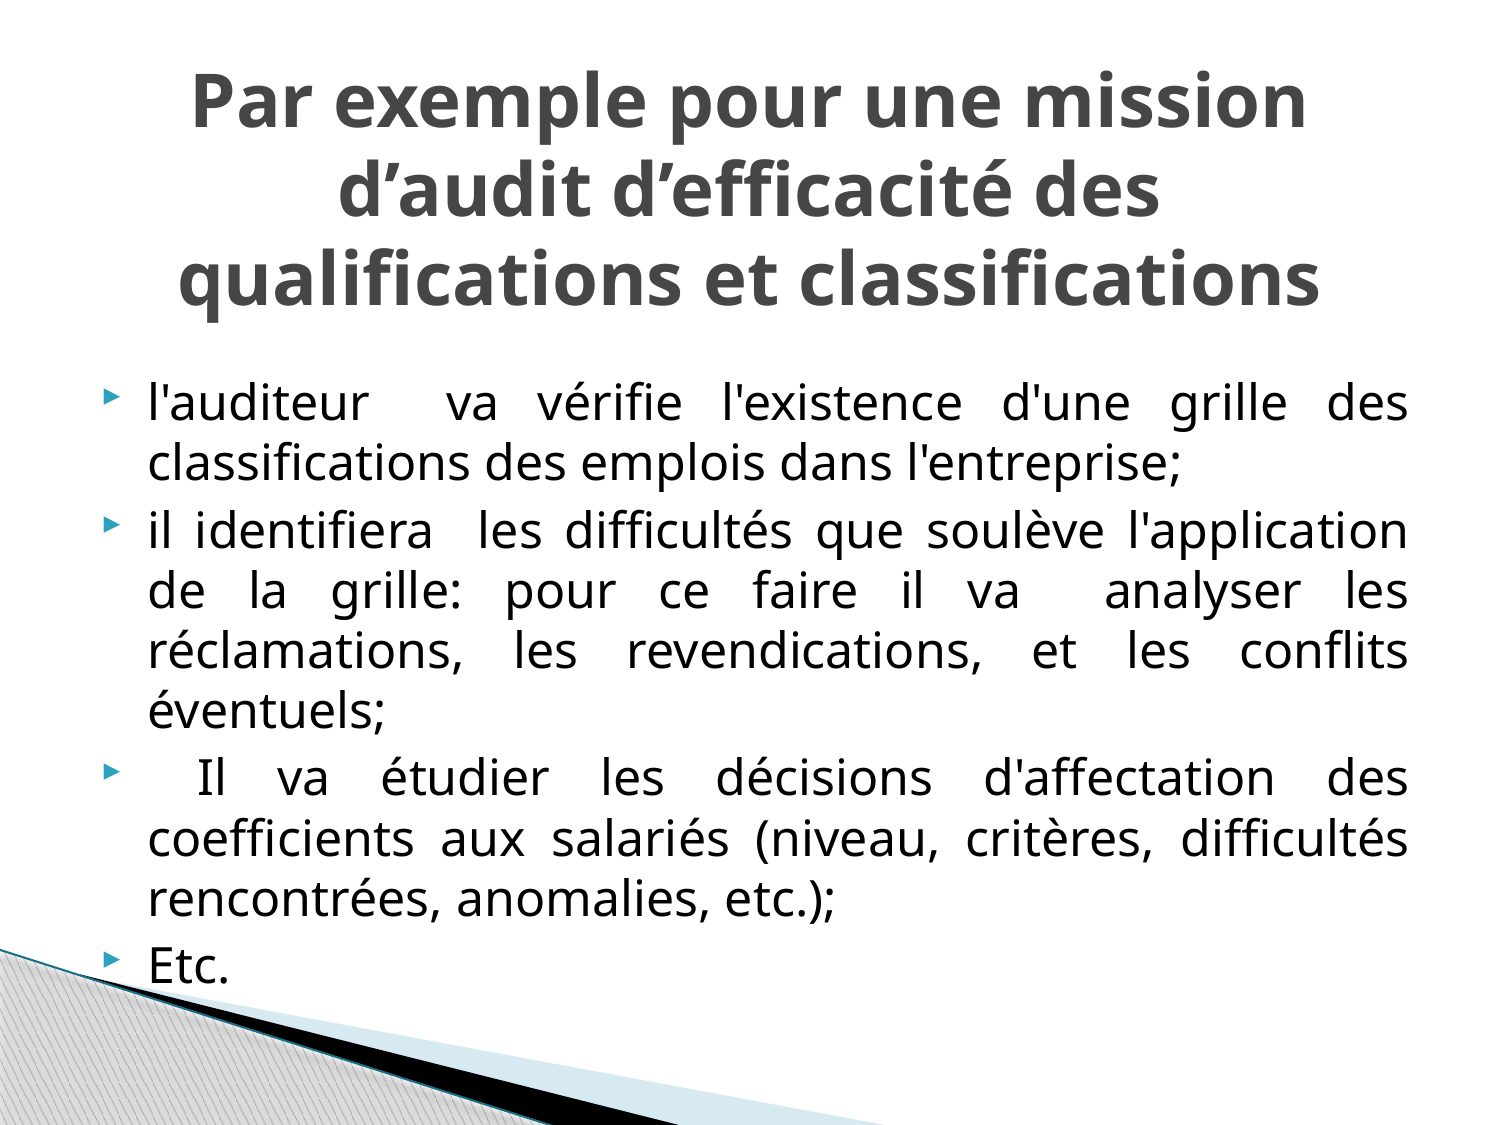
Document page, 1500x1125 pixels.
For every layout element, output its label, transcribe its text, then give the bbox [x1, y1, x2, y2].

list l'auditeur va vérifie l'existence d'une grille des classifications des emplois dans l'entreprise; il identifiera les difficultés que soulève l'application de la grille: pour ce faire il va analyser les réclamations, les revendications, et les conflits éventuels; Il va étudier les décisions d'affectation des coefficients aux salariés (niveau, critères, difficultés rencontrées, anomalies, etc.); Etc. [75, 363, 1425, 1005]
title Par exemple pour une mission d’audit d’efficacité des qualifications et classifications [75, 45, 1425, 329]
